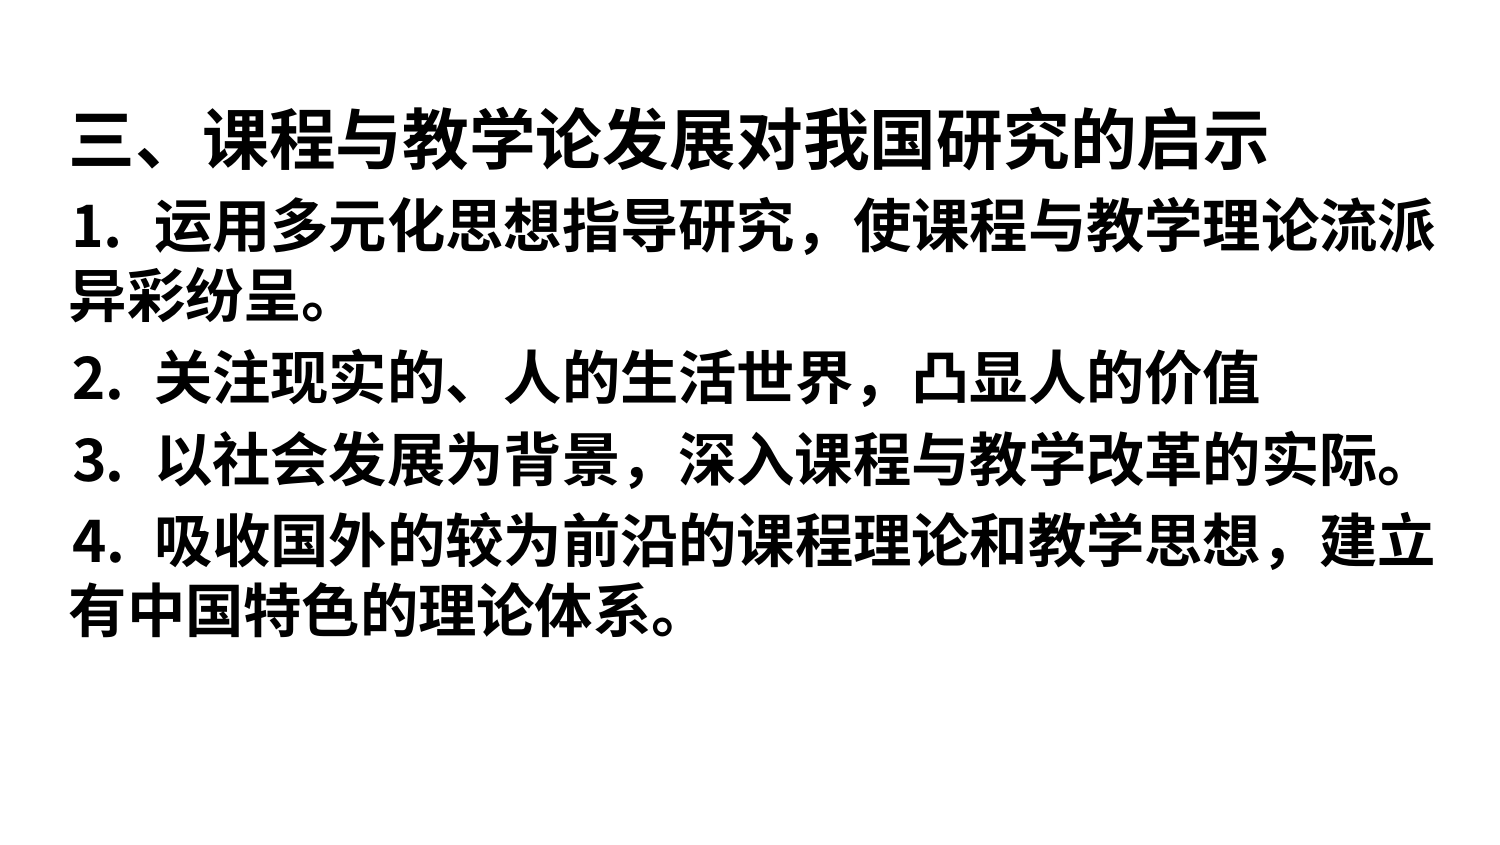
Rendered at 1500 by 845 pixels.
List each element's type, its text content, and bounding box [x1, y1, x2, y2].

list 三、课程与教学论发展对我国研究的启示 ⒈ 运用多元化思想指导研究，使课程与教学理论流派异彩纷呈。 ⒉ 关注现实的、人的生活世界，凸显人的价值 ⒊ 以社会发展为背景，深入课程与教学改革的实际。 ⒋ 吸收国外的较为前沿的课程理论和教学思想，建立有中国特色的理论体系。 [53, 90, 1453, 755]
